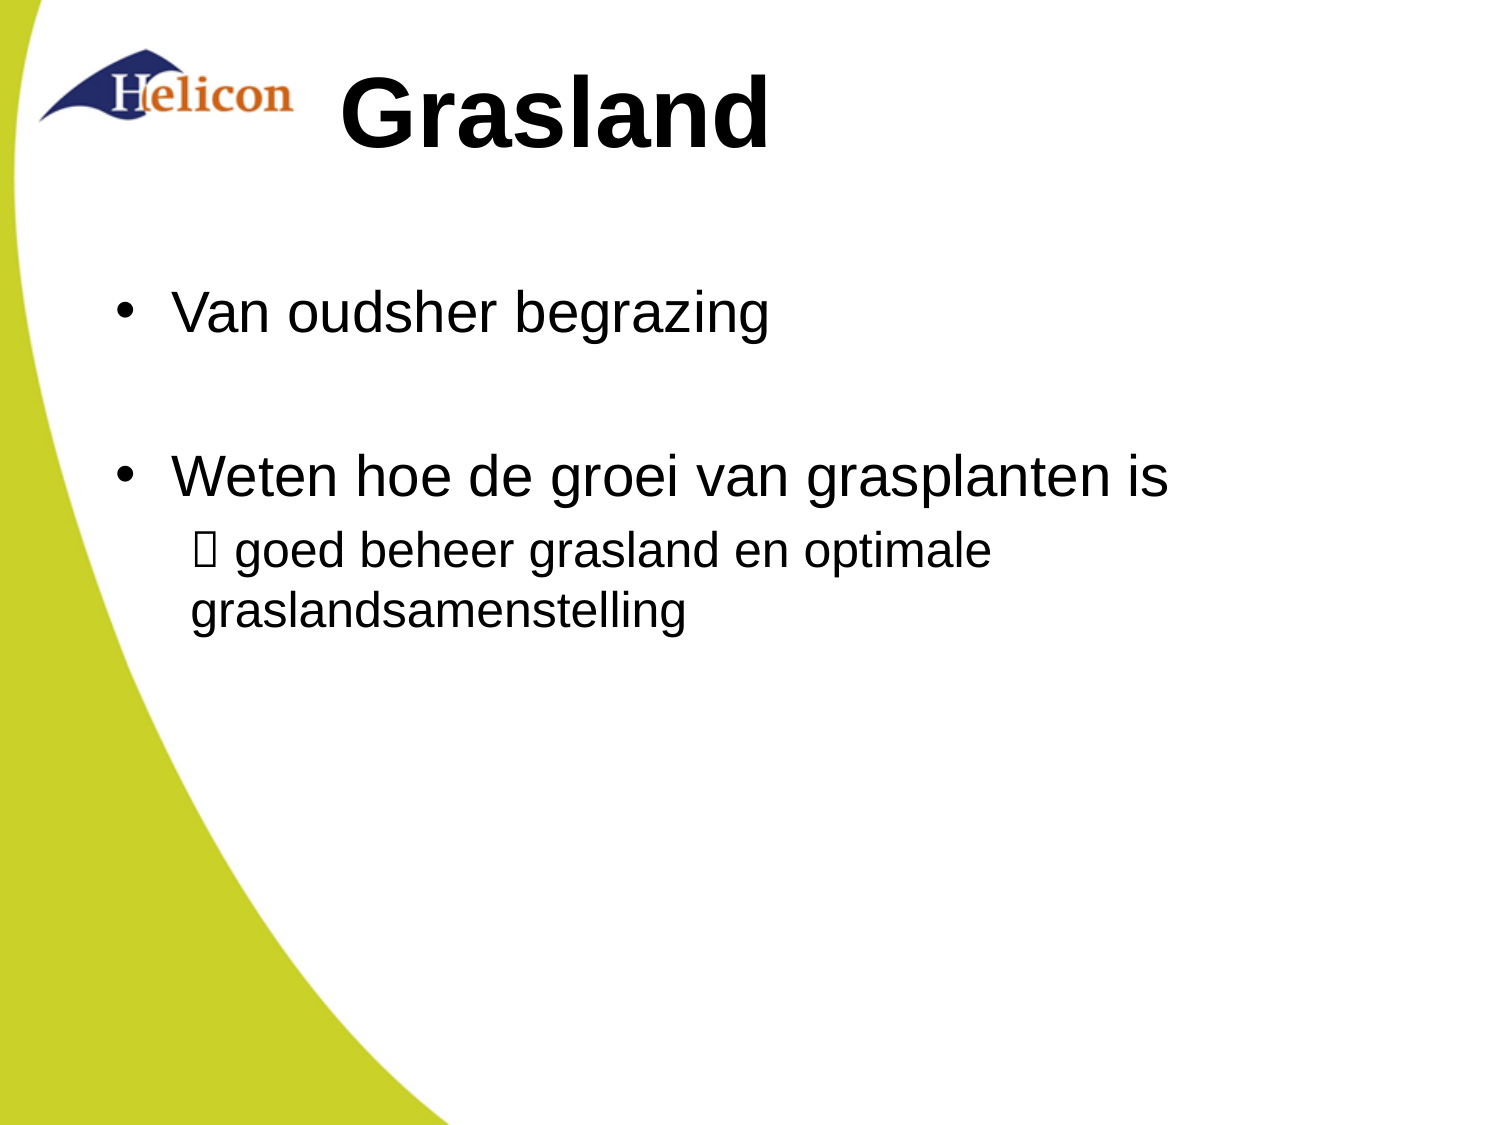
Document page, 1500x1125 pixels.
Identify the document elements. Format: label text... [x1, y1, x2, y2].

list Van oudsher begrazing Weten hoe de groei van grasplanten is  goed beheer grasland en optimale graslandsamenstelling [100, 267, 1425, 1076]
title Grasland [324, 54, 1415, 161]
picture [0, 0, 1500, 1125]
